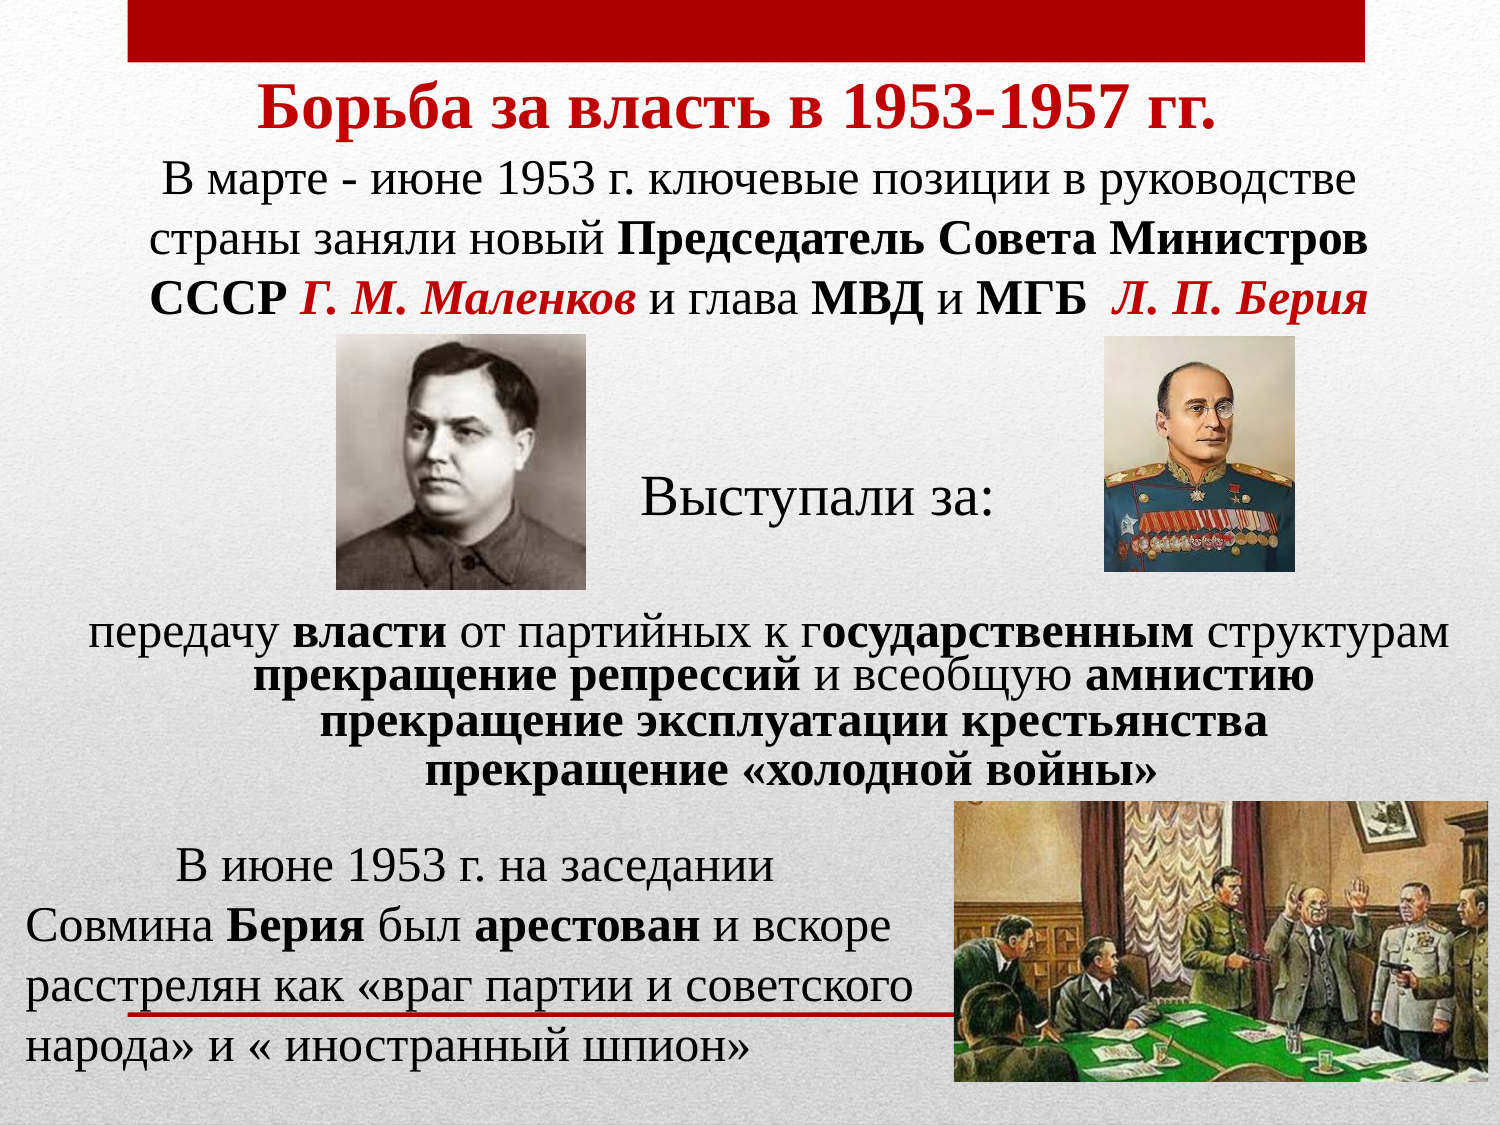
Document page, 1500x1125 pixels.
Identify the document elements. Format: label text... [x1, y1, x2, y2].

text_box передачу власти от партийных к государственным структурам [10, 589, 1500, 665]
text_box прекращение эксплуатации крестьянства [87, 679, 1500, 754]
text_box прекращение репрессий и всеобщую амнистию [78, 633, 1491, 708]
picture [335, 333, 586, 591]
picture [953, 800, 1489, 1083]
text_box В марте - июне 1953 г. ключевые позиции в руководстве страны заняли новый Председатель Совета Министров СССР Г. М. Маленков и глава МВД и МГБ Л. П. Берия [75, 137, 1443, 332]
text_box прекращение «холодной войны» [85, 728, 1498, 804]
text_box Выступали за: [596, 449, 1040, 535]
picture [1103, 335, 1296, 573]
text_box В июне 1953 г. на заседании Совмина Берия был арестован и вскоре расстрелян как «враг партии и советского народа» и « иностранный шпион» [10, 824, 948, 1080]
title Борьба за власть в 1953-1957 гг. [63, 0, 1414, 149]
